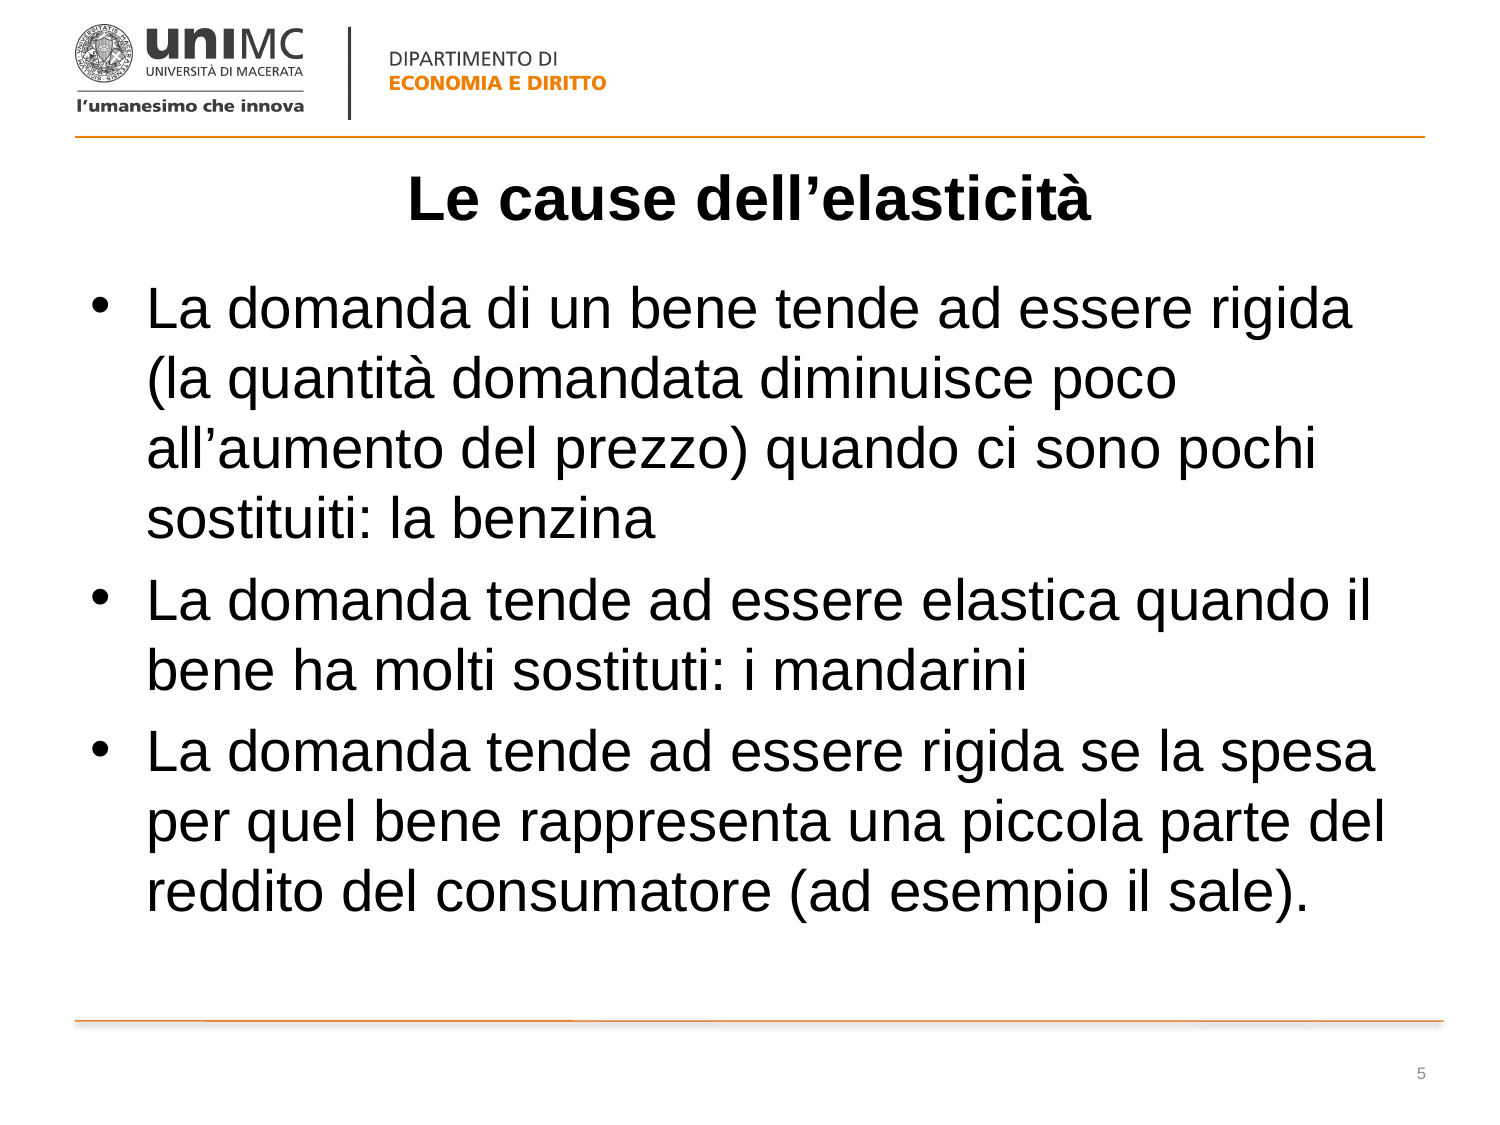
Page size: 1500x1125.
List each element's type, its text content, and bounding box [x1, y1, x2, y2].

slide_number 5 [1091, 1042, 1442, 1103]
picture [75, 24, 1425, 138]
list La domanda di un bene tende ad essere rigida (la quantità domandata diminuisce poco all’aumento del prezzo) quando ci sono pochi sostituiti: la benzina La domanda tende ad essere elastica quando il bene ha molti sostituti: i mandarini La domanda tende ad essere rigida se la spesa per quel bene rappresenta una piccola parte del reddito del consumatore (ad esempio il sale). [75, 262, 1425, 1005]
title Le cause dell’elasticità [75, 149, 1425, 241]
